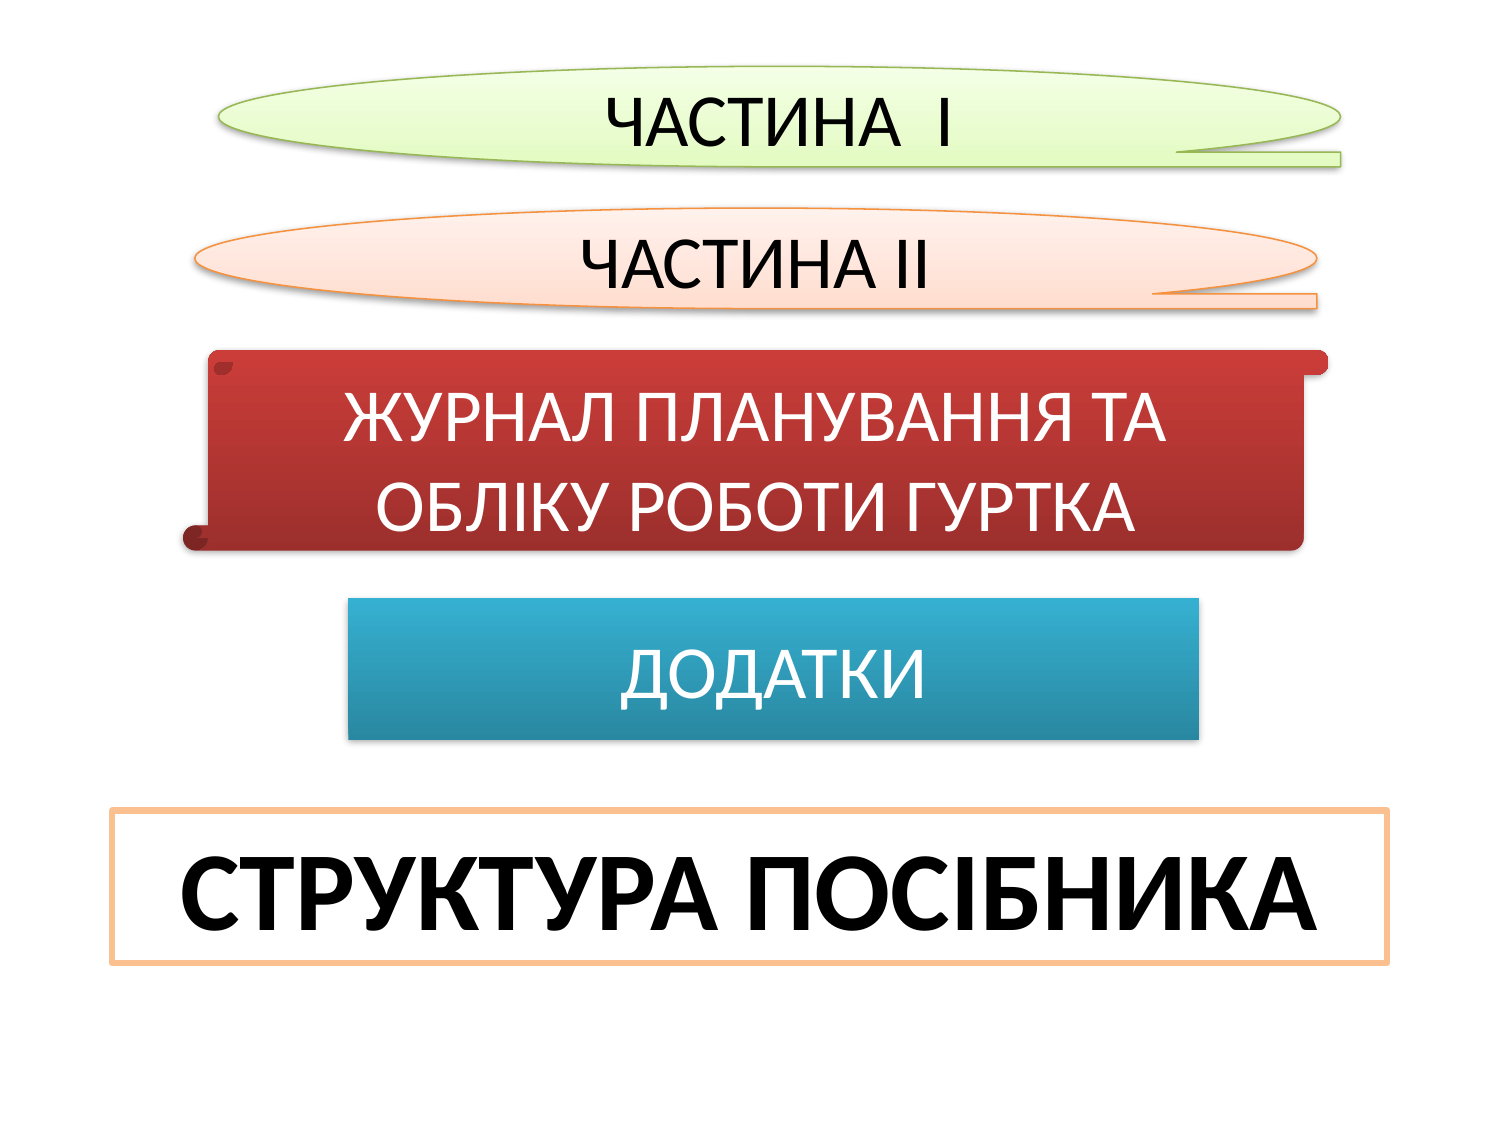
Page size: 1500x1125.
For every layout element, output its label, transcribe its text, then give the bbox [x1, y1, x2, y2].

text_box ЧАСТИНА ІІ [194, 207, 1318, 310]
text_box ДОДАТКИ [348, 597, 1199, 740]
text_box ЖУРНАЛ ПЛАНУВАННЯ ТА ОБЛІКУ РОБОТИ ГУРТКА [182, 349, 1329, 551]
title СТРУКТУРА ПОСІБНИКА [112, 810, 1388, 964]
text_box ЧАСТИНА І [217, 65, 1342, 168]
